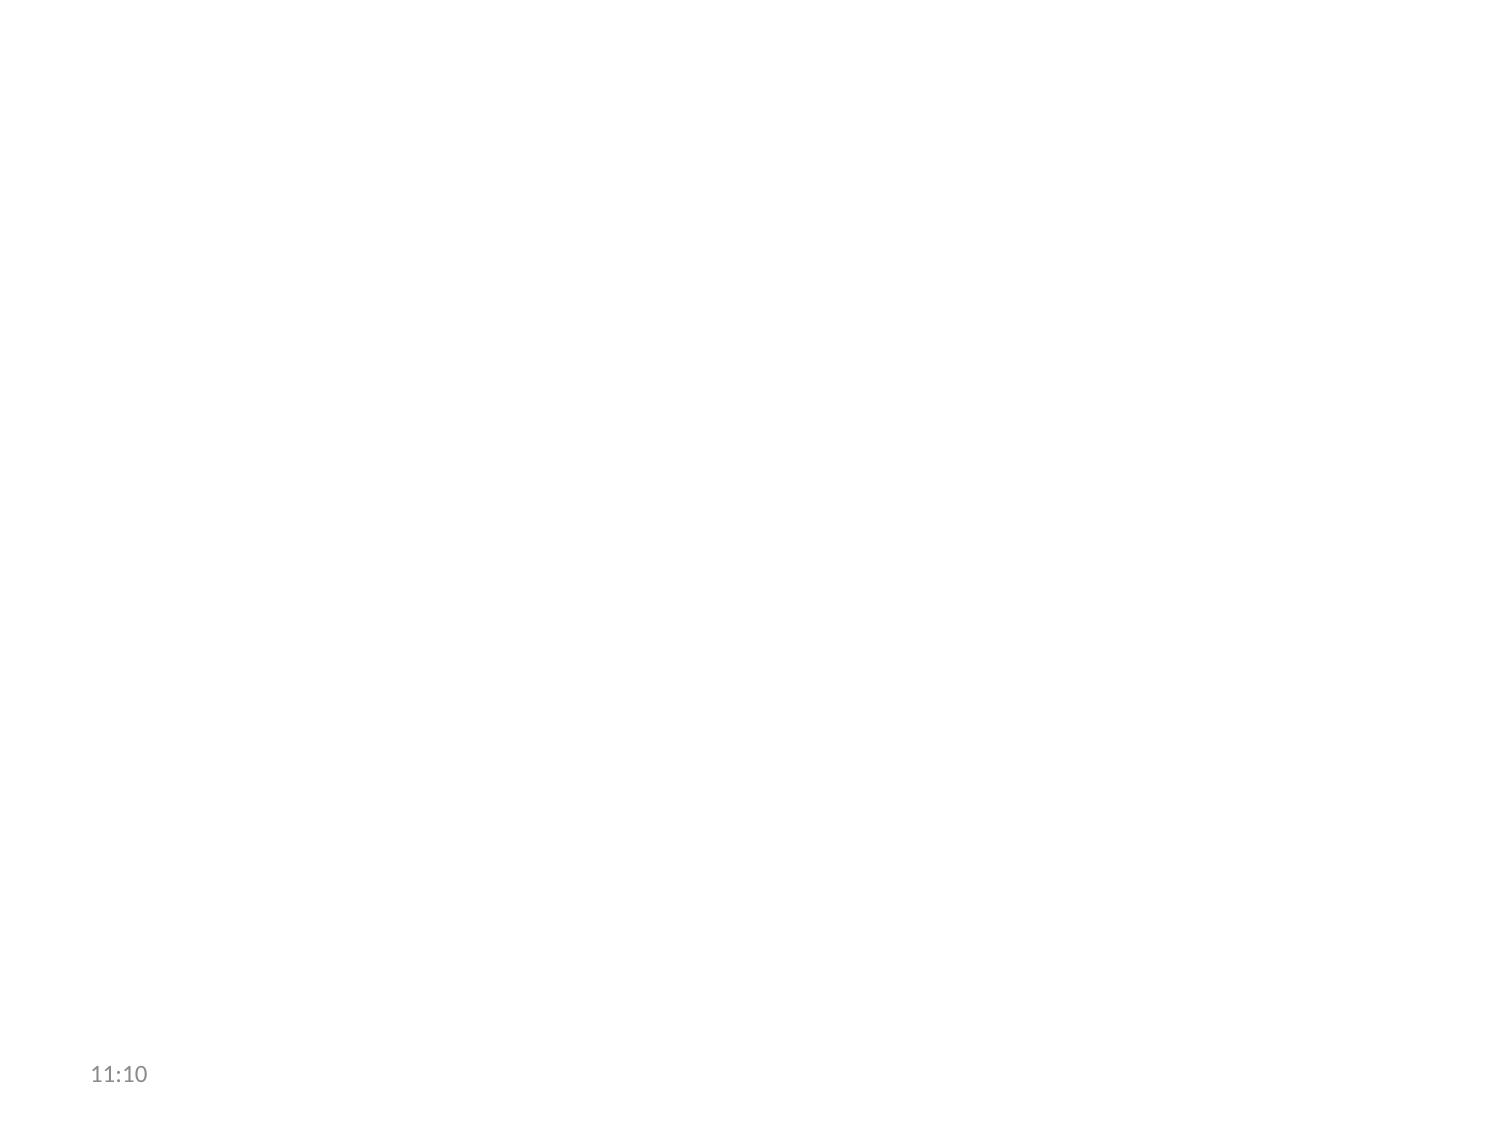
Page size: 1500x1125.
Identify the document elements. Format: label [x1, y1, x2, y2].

slide_number [75, 1042, 425, 1103]
